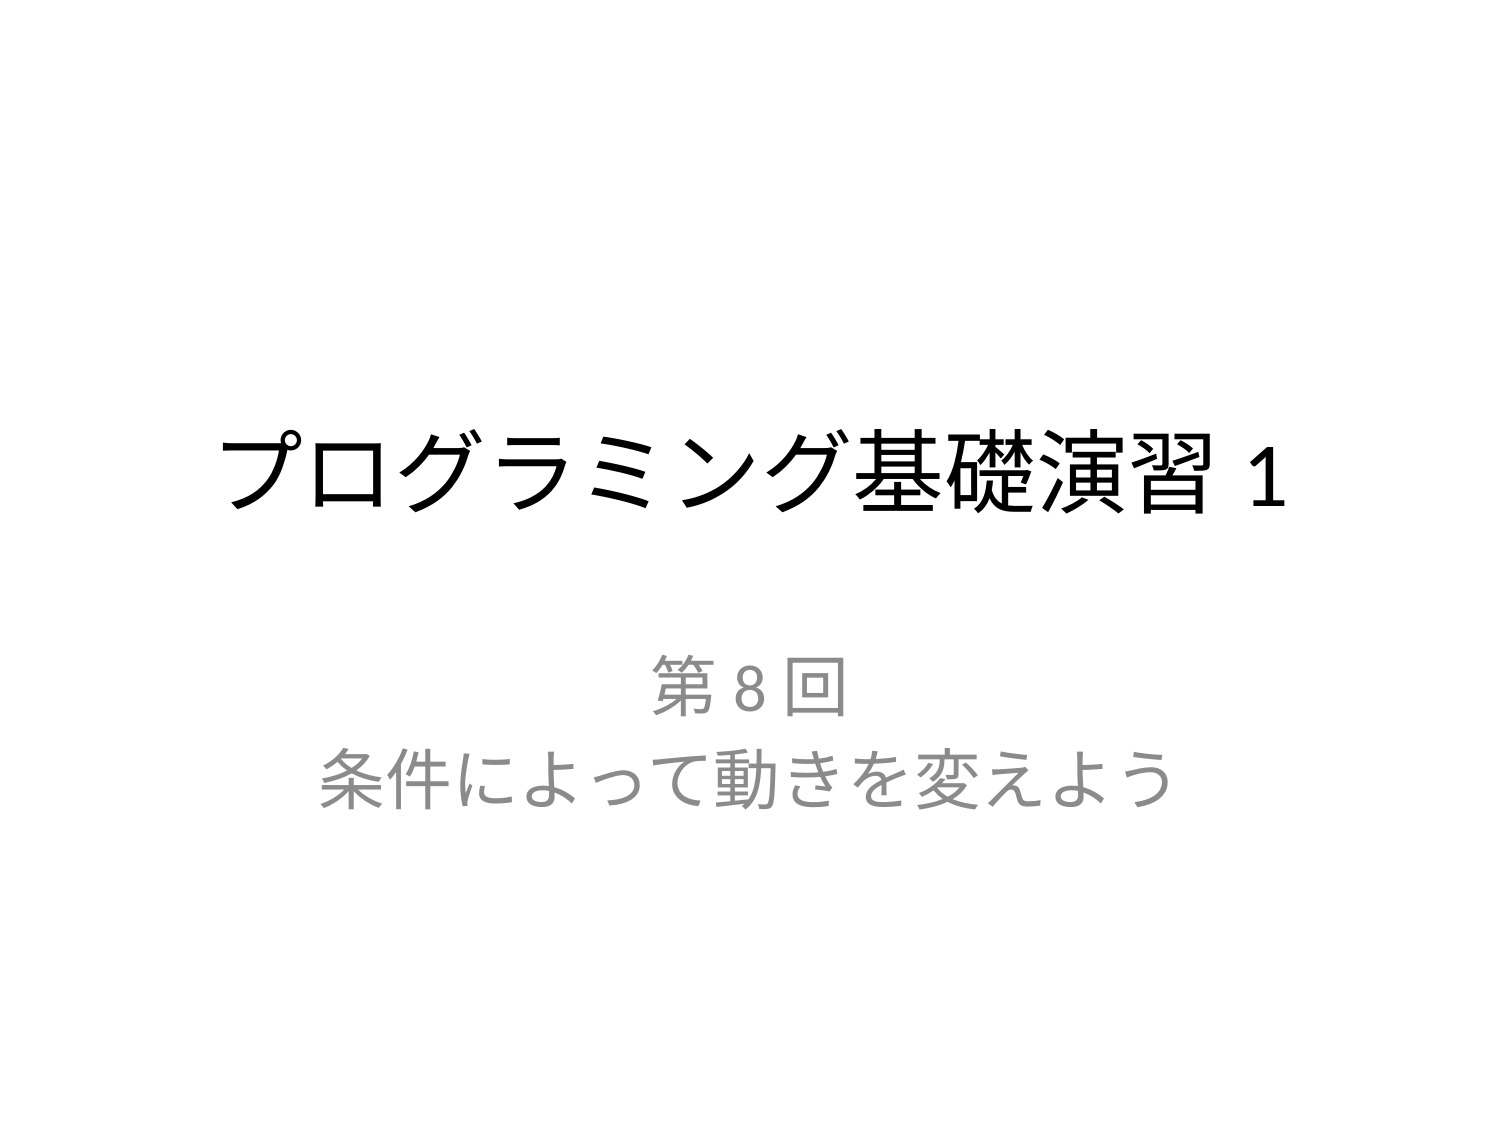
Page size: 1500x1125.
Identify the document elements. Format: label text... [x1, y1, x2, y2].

title プログラミング基礎演習1 [112, 349, 1388, 591]
subtitle 第8回 条件によって動きを変えよう [225, 637, 1275, 925]
